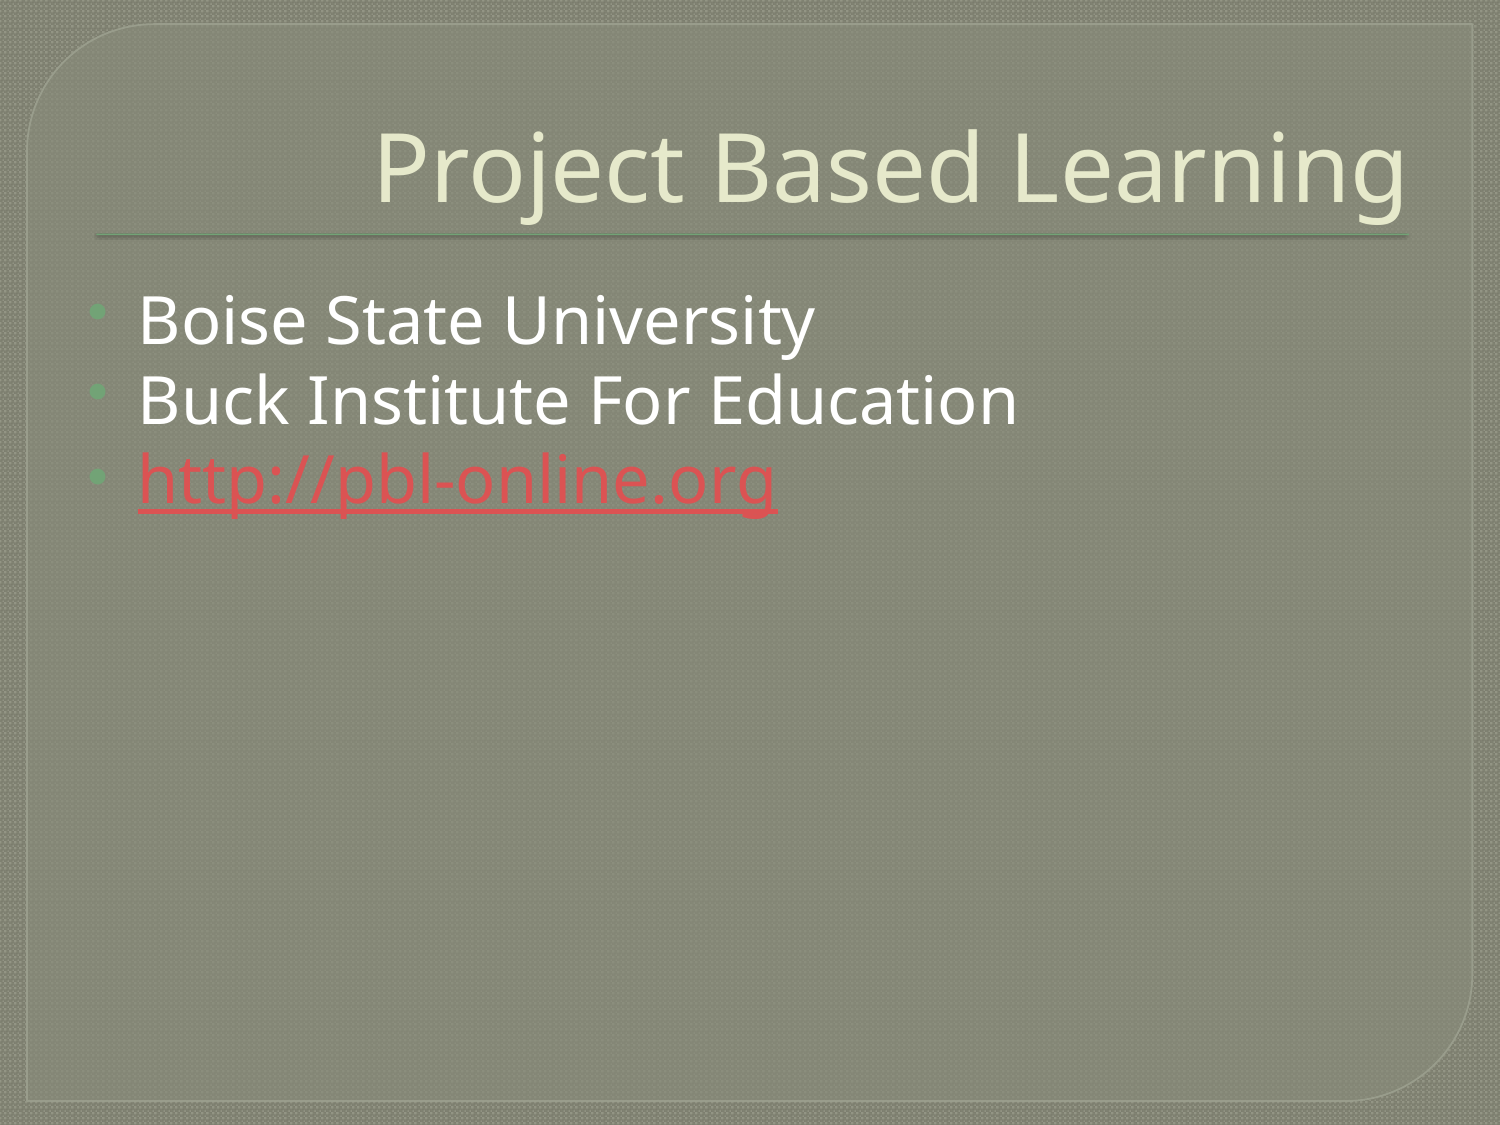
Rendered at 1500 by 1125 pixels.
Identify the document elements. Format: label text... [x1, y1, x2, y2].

title Project Based Learning [75, 41, 1425, 230]
list Boise State University Buck Institute For Education http://pbl-online.org [75, 270, 1425, 1013]
